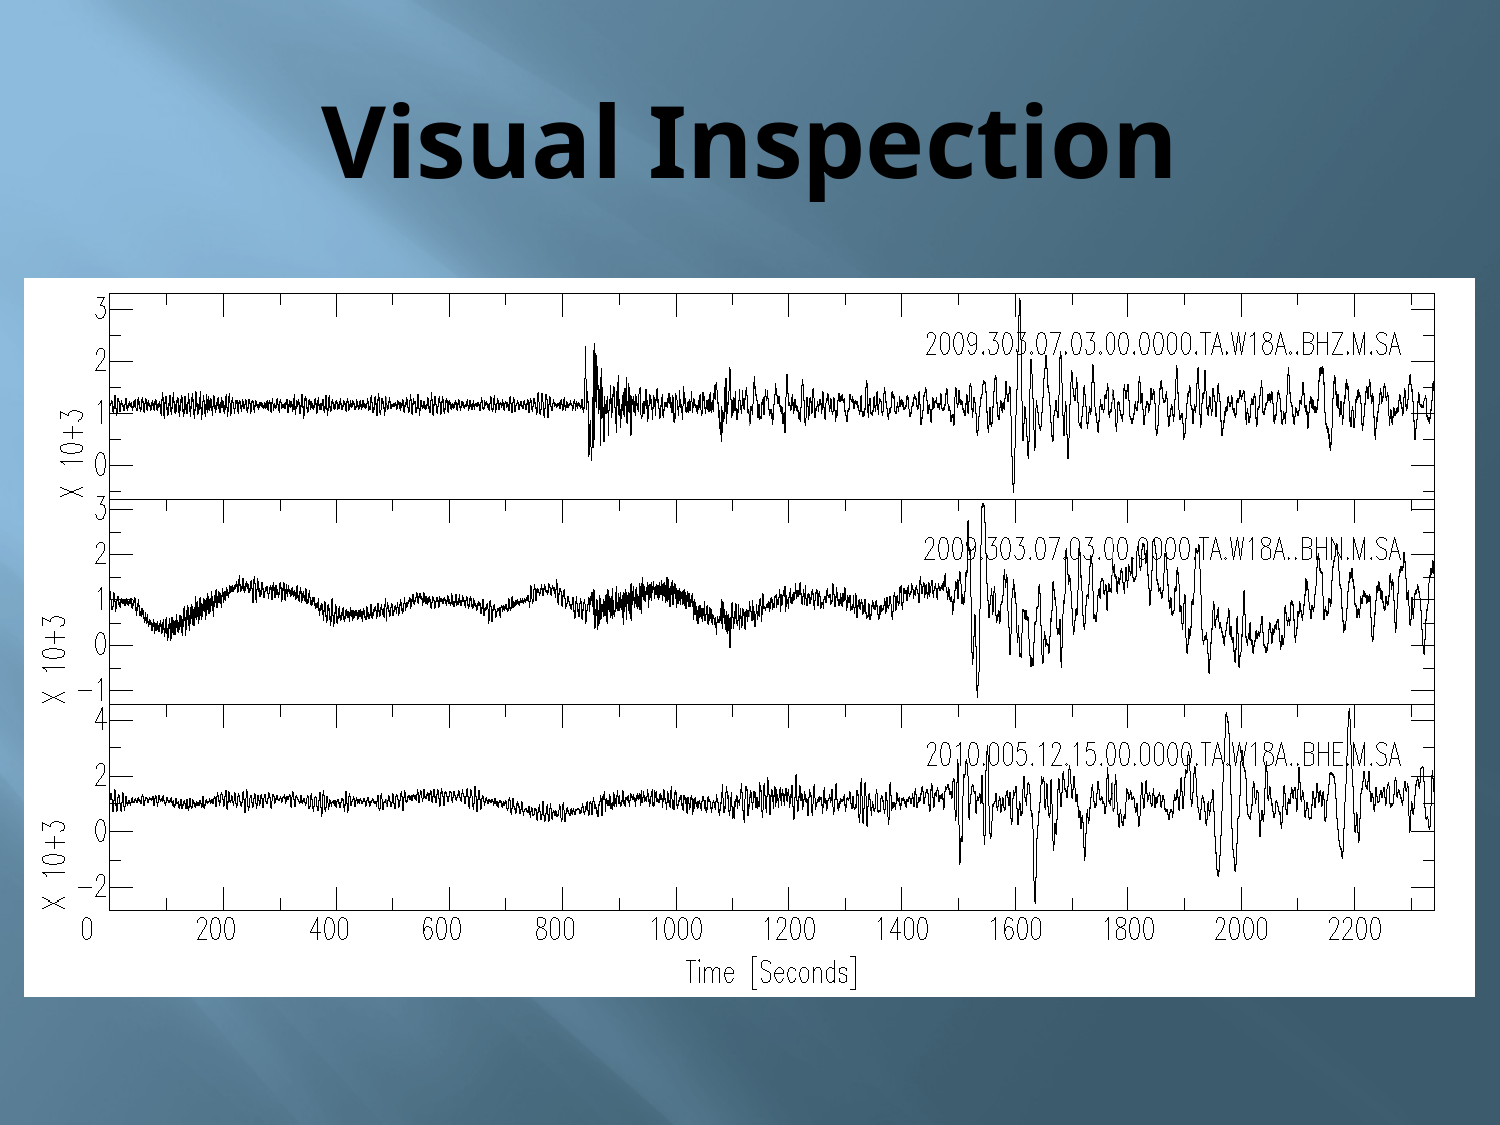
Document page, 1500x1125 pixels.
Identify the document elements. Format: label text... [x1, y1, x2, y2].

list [24, 212, 1476, 1063]
title Visual Inspection [75, 45, 1425, 212]
